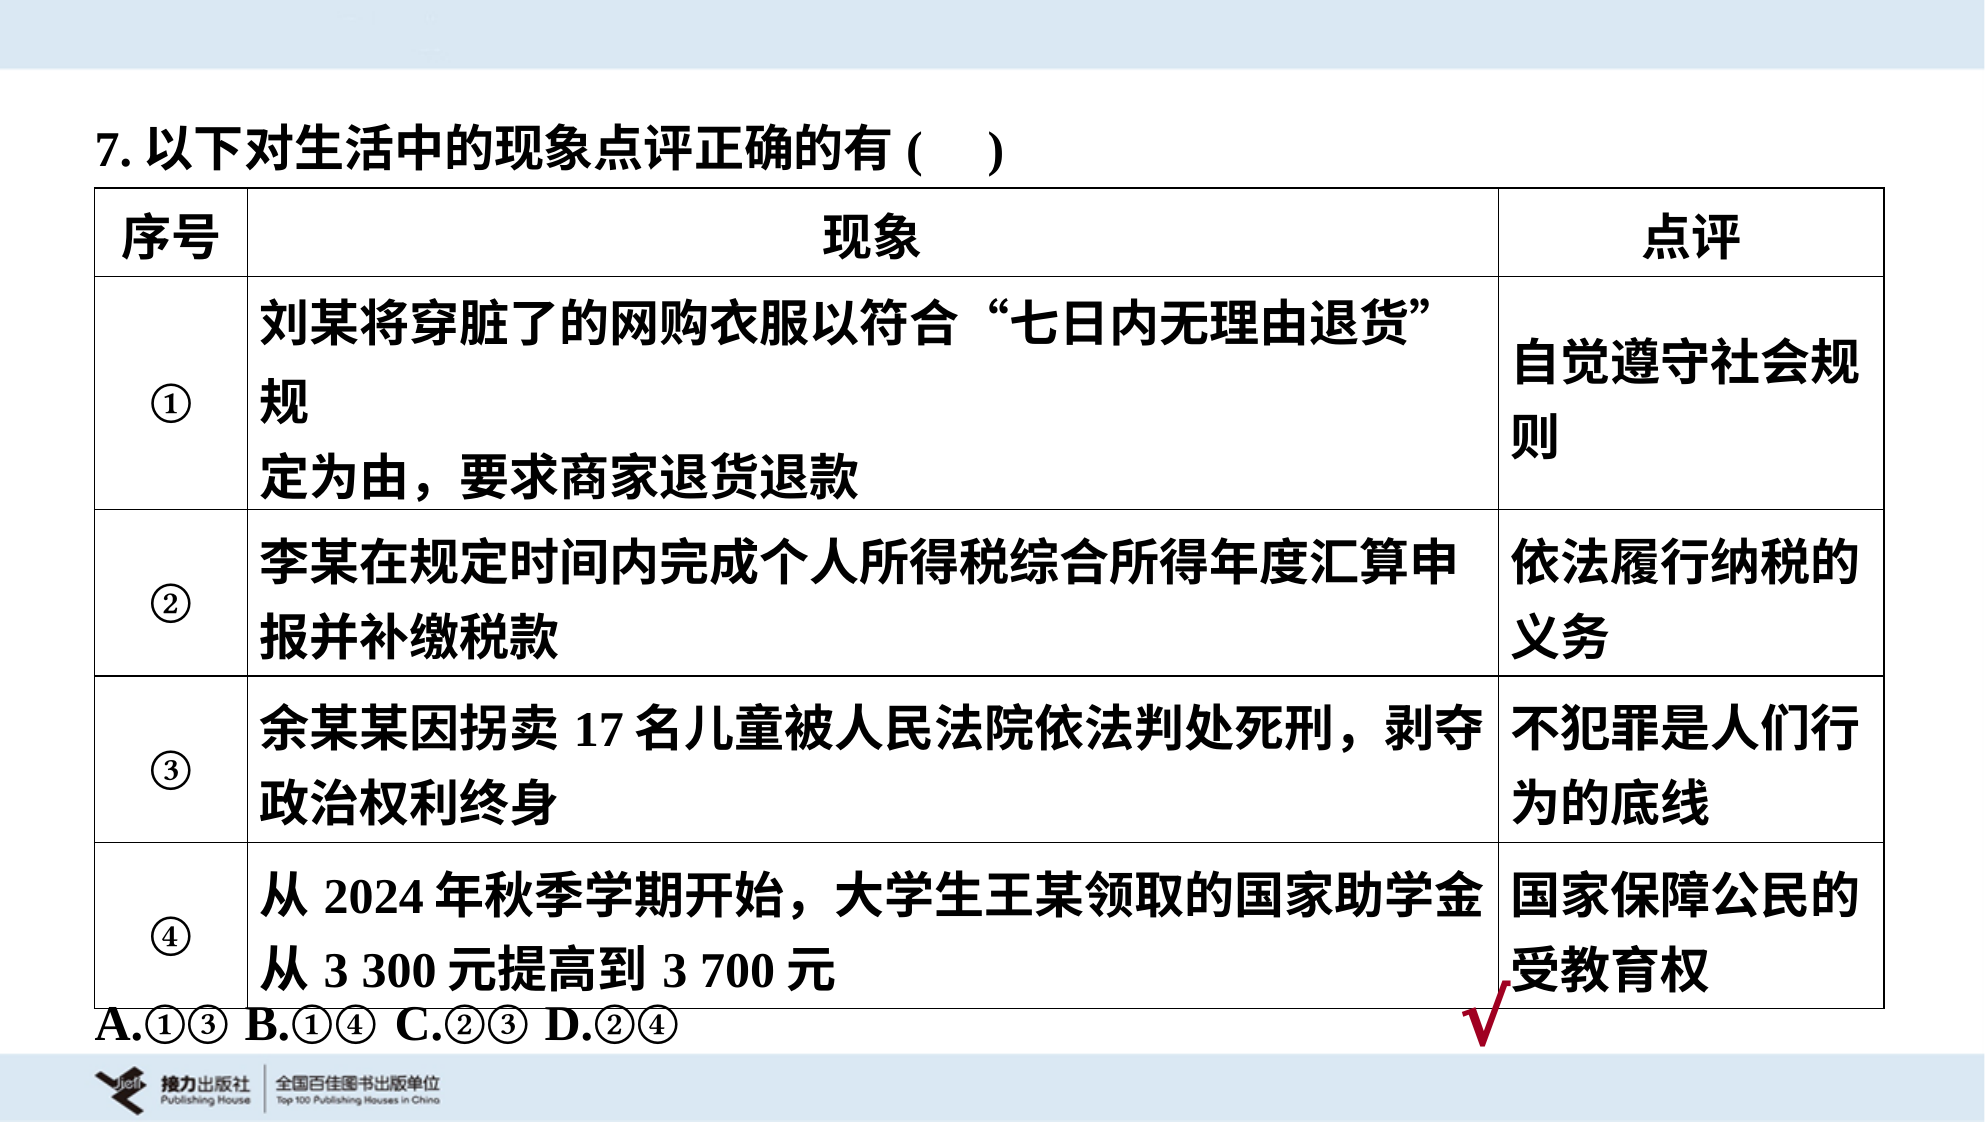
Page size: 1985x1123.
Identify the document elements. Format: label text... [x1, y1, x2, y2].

table_cell ② [95, 510, 247, 675]
table_cell 不犯罪是人们行 为的底线 [1499, 677, 1883, 842]
table_cell 国家保障公民的 受教育权 [1499, 843, 1883, 962]
table_cell ③ [95, 677, 247, 842]
text_box 7.以下对生活中的现象点评正确的有( ) [94, 88, 1892, 176]
table_cell ④ [95, 843, 247, 962]
table_cell 从2024年秋季学期开始，大学生王某领取的国家助学金 从3 300元提高到3 700元 [248, 843, 1498, 962]
table_cell 余某某因拐卖17名儿童被人民法院依法判处死刑，剥夺 政治权利终身 [248, 677, 1498, 842]
table_cell 李某在规定时间内完成个人所得税综合所得年度汇算申 报并补缴税款 [248, 510, 1498, 675]
table_header 现象 [248, 189, 1498, 276]
table_cell 依法履行纳税的 义务 [1499, 510, 1883, 675]
table_cell 刘某将穿脏了的网购衣服以符合“七日内无理由退货”规 定为由，要求商家退货退款 [248, 277, 1498, 509]
text_box √ [1459, 968, 1511, 1061]
text_box A.①③ B.①④ C.②③ D.②④ [94, 962, 1892, 1051]
picture [0, 0, 1985, 1122]
table_cell 自觉遵守社会规 则 [1499, 277, 1883, 509]
table_cell ① [95, 277, 247, 509]
table_header 序号 [95, 189, 247, 276]
table_header 点评 [1499, 189, 1883, 276]
